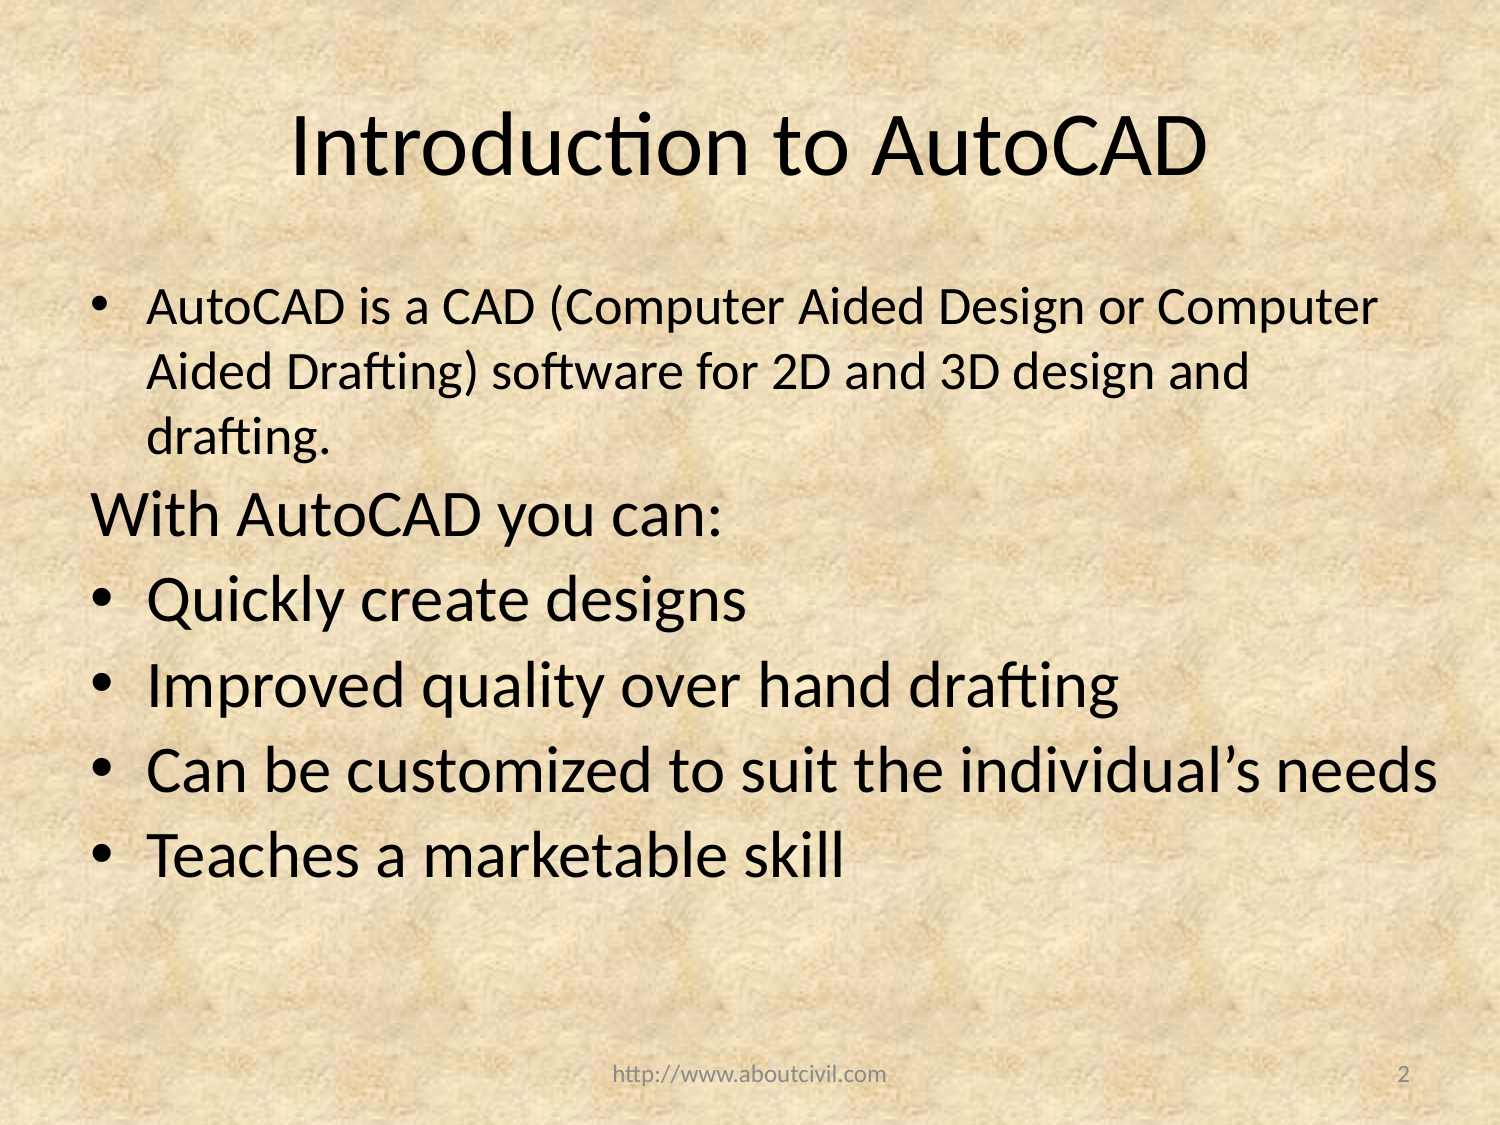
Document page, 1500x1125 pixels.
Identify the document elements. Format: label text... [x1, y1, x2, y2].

picture [0, 0, 1500, 1125]
footer http://www.aboutcivil.com [512, 1042, 988, 1103]
title Introduction to AutoCAD [75, 45, 1425, 233]
list AutoCAD is a CAD (Computer Aided Design or Computer Aided Drafting) software for 2D and 3D design and drafting. With AutoCAD you can: Quickly create designs Improved quality over hand drafting Can be customized to suit the individual’s needs Teaches a marketable skill [75, 262, 1463, 1038]
slide_number 2 [1074, 1042, 1425, 1103]
